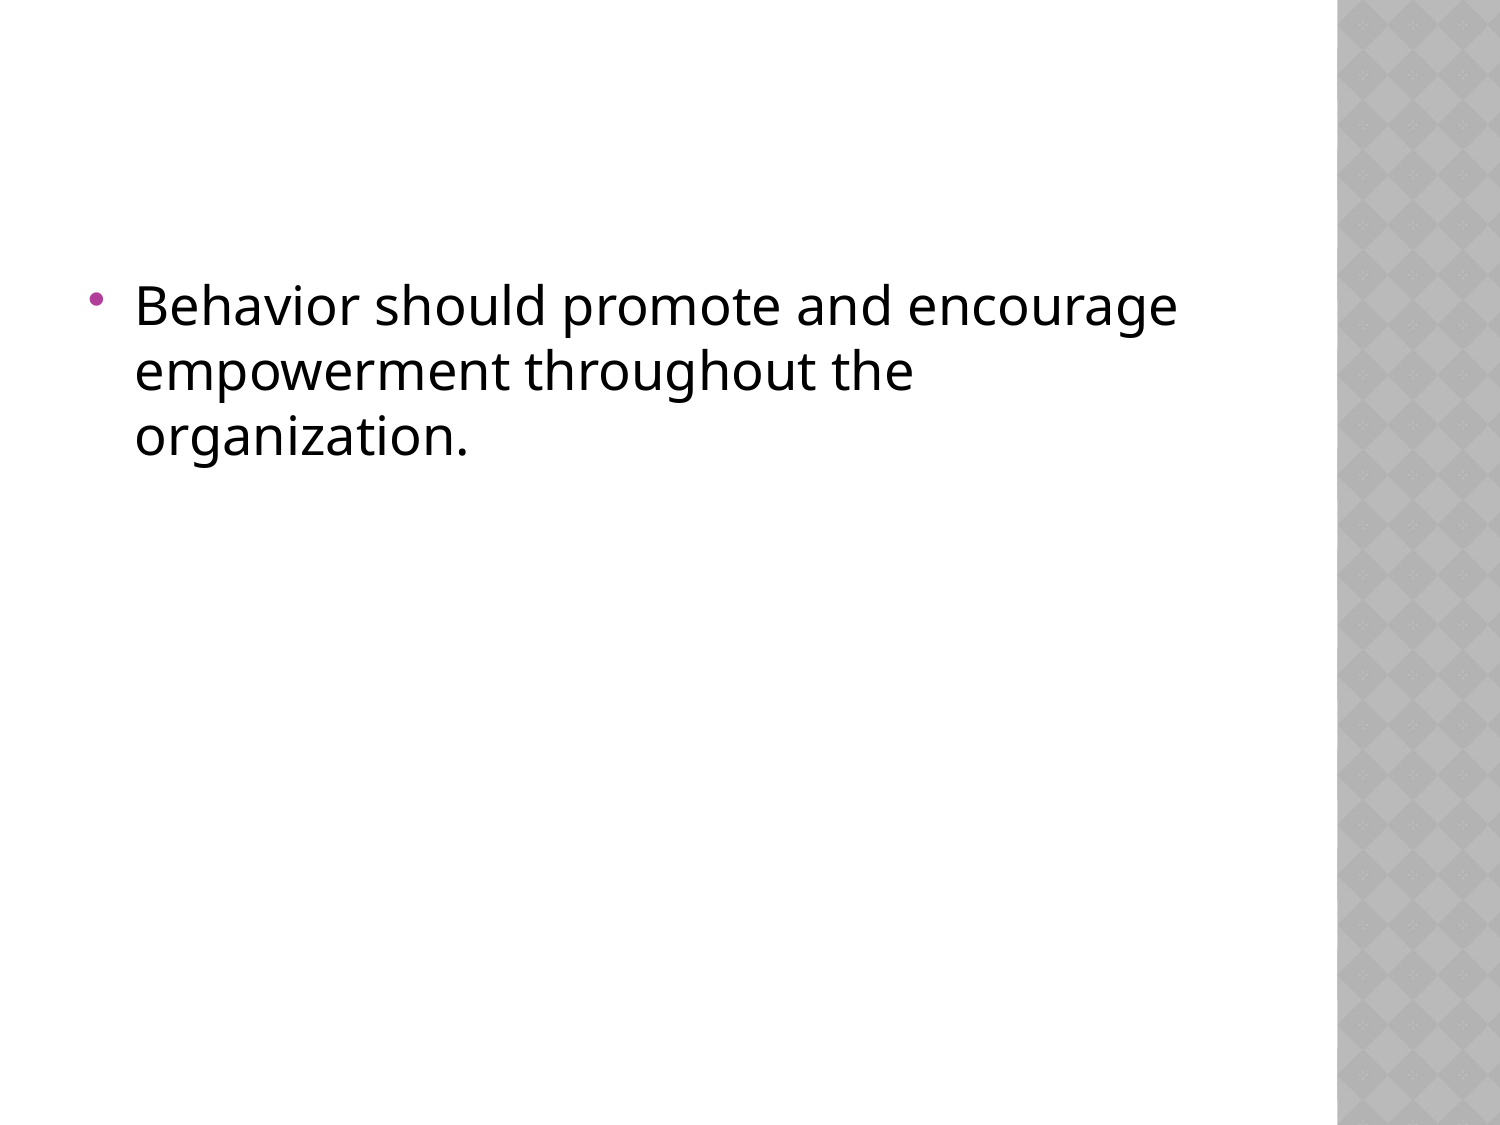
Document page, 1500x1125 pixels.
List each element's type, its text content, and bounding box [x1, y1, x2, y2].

list Behavior should promote and encourage empowerment throughout the organization. [75, 264, 1263, 1059]
